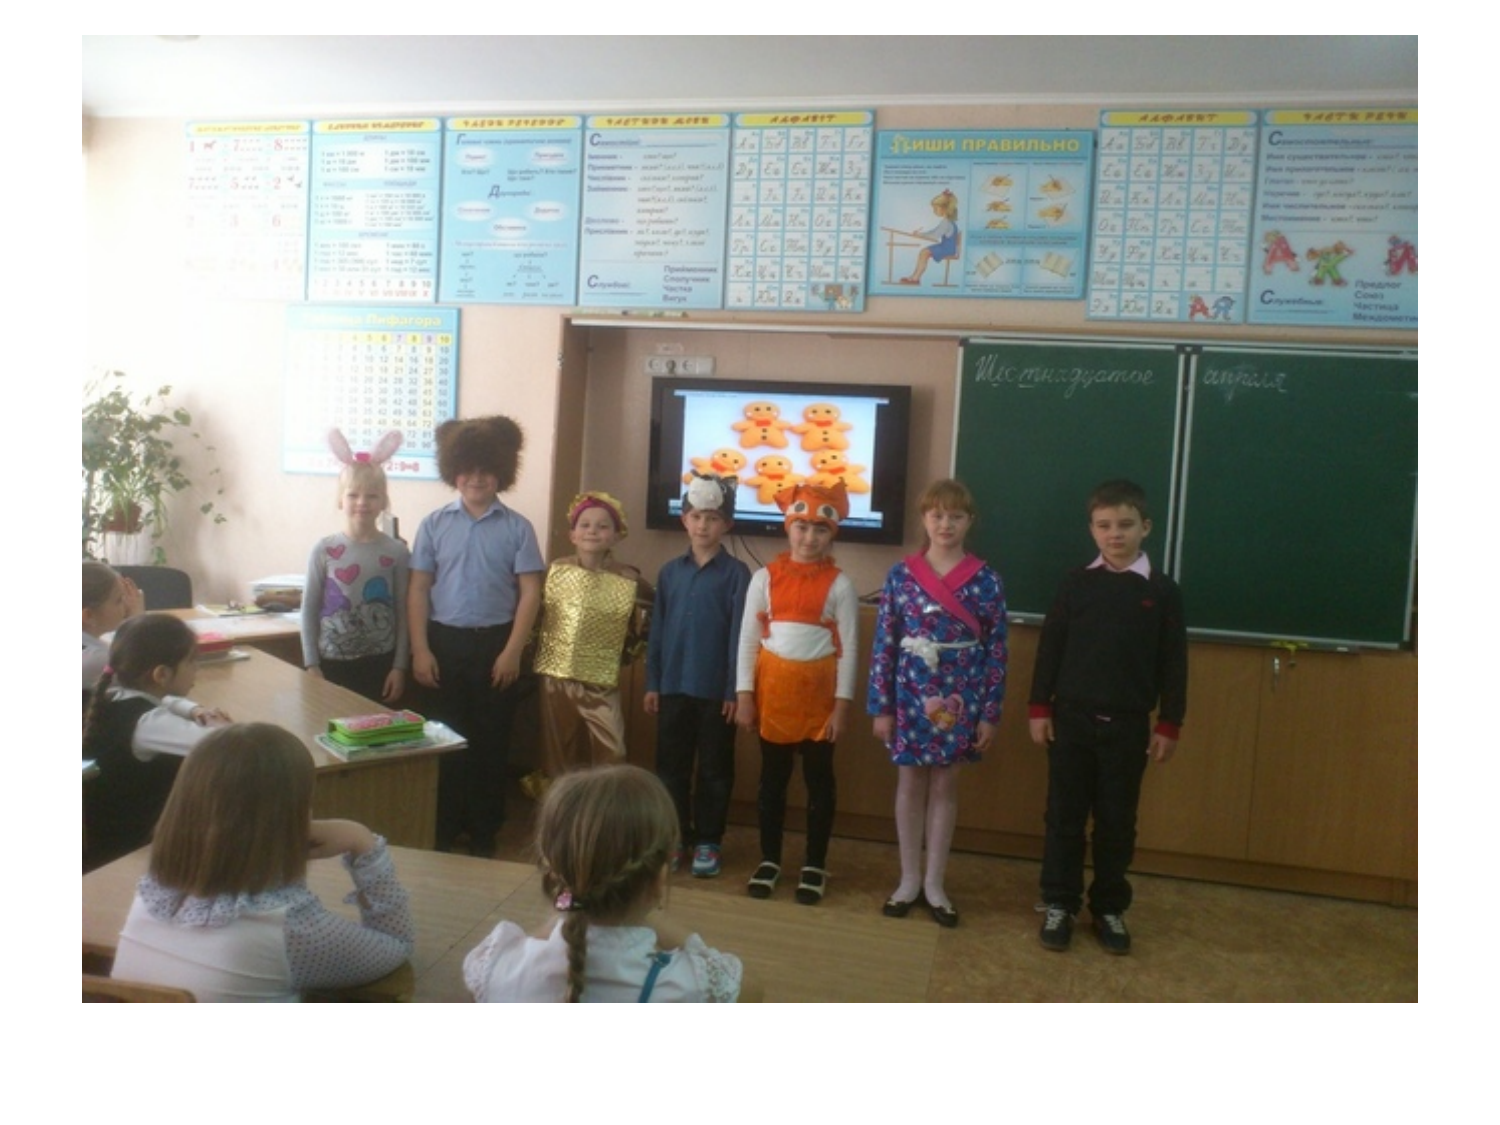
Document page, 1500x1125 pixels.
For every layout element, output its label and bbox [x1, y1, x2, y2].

picture [81, 34, 1419, 1003]
